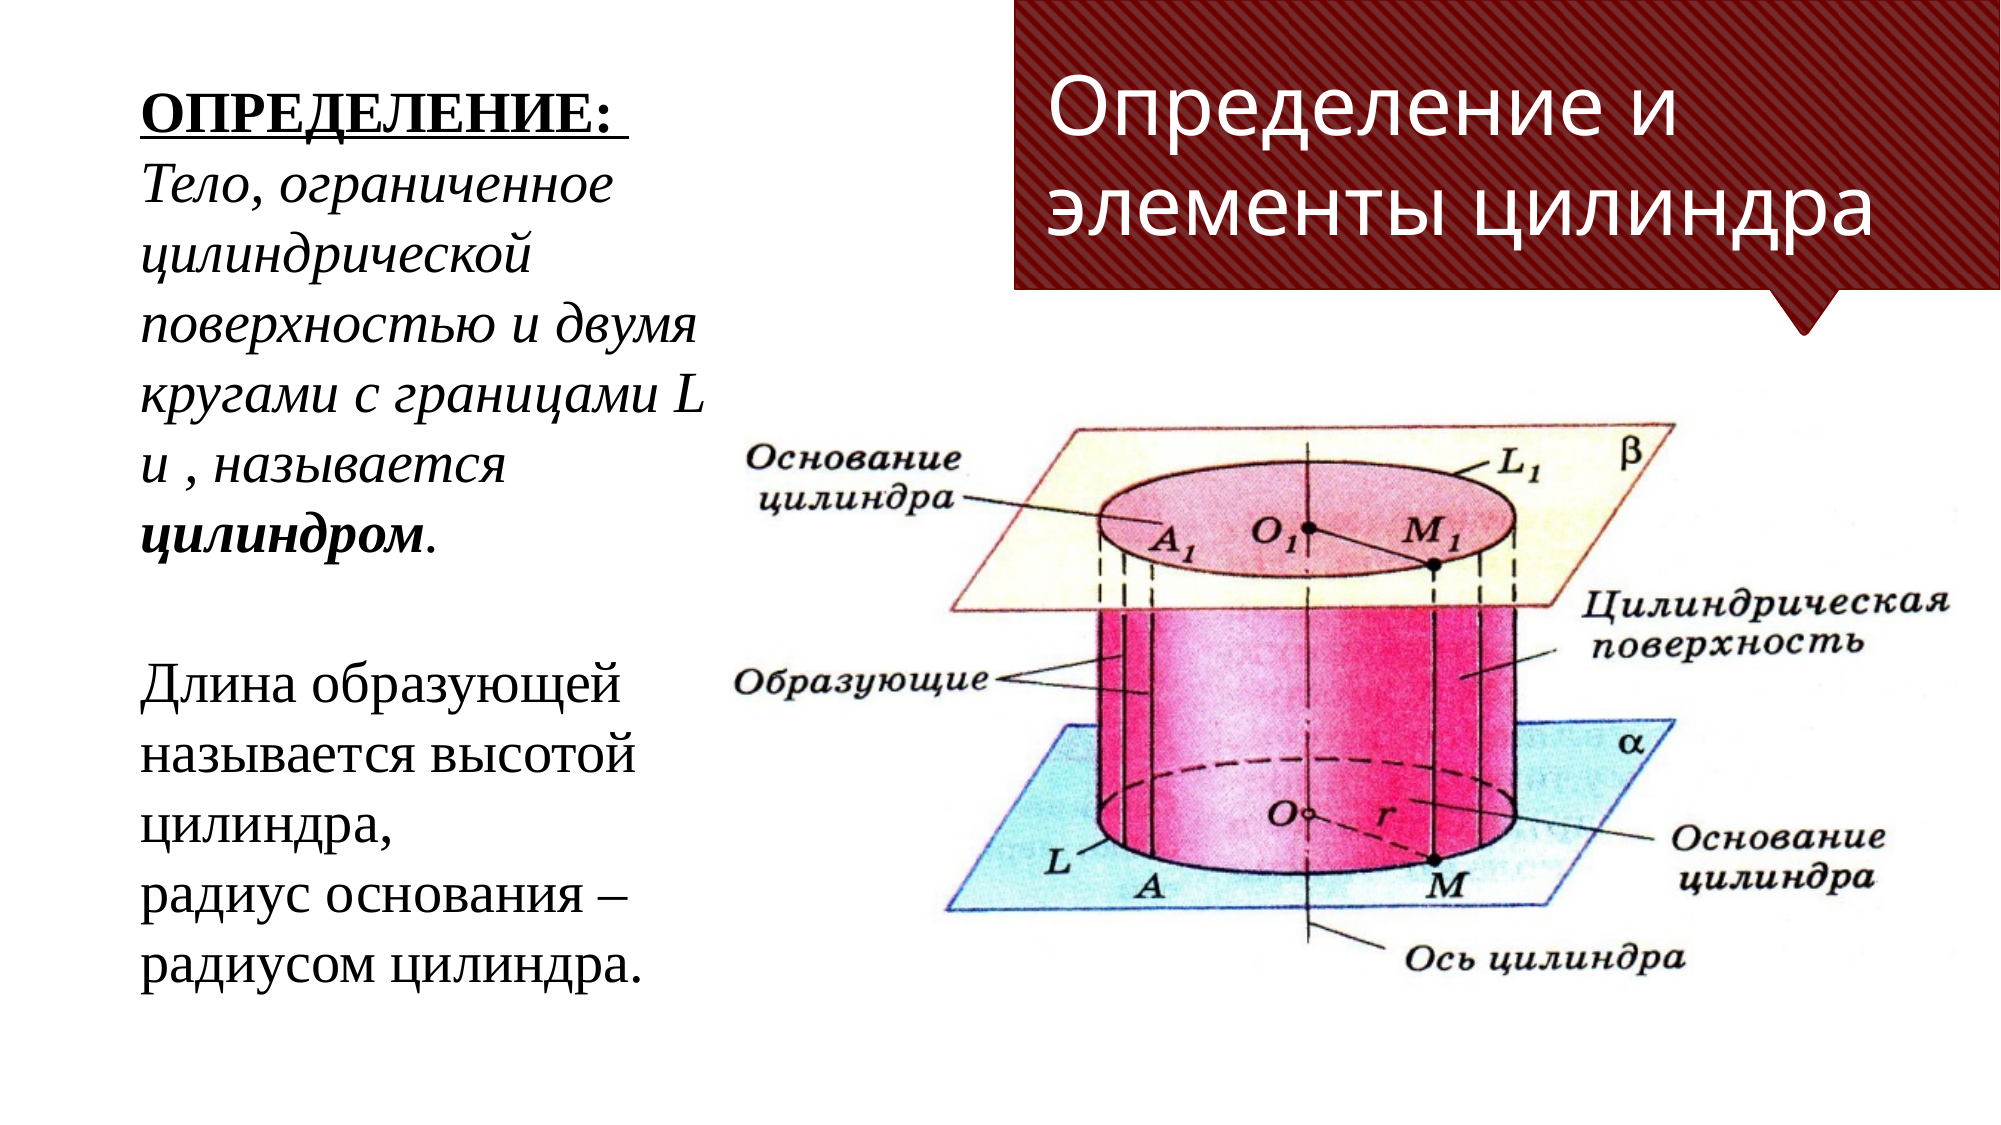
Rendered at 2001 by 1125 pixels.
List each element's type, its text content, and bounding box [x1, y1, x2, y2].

text_box Длина образующей называется высотой цилиндра, радиус основания – радиусом цилиндра. [125, 636, 713, 1002]
picture [728, 387, 1958, 1006]
title Определение и элементы цилиндра [1031, 37, 1985, 268]
